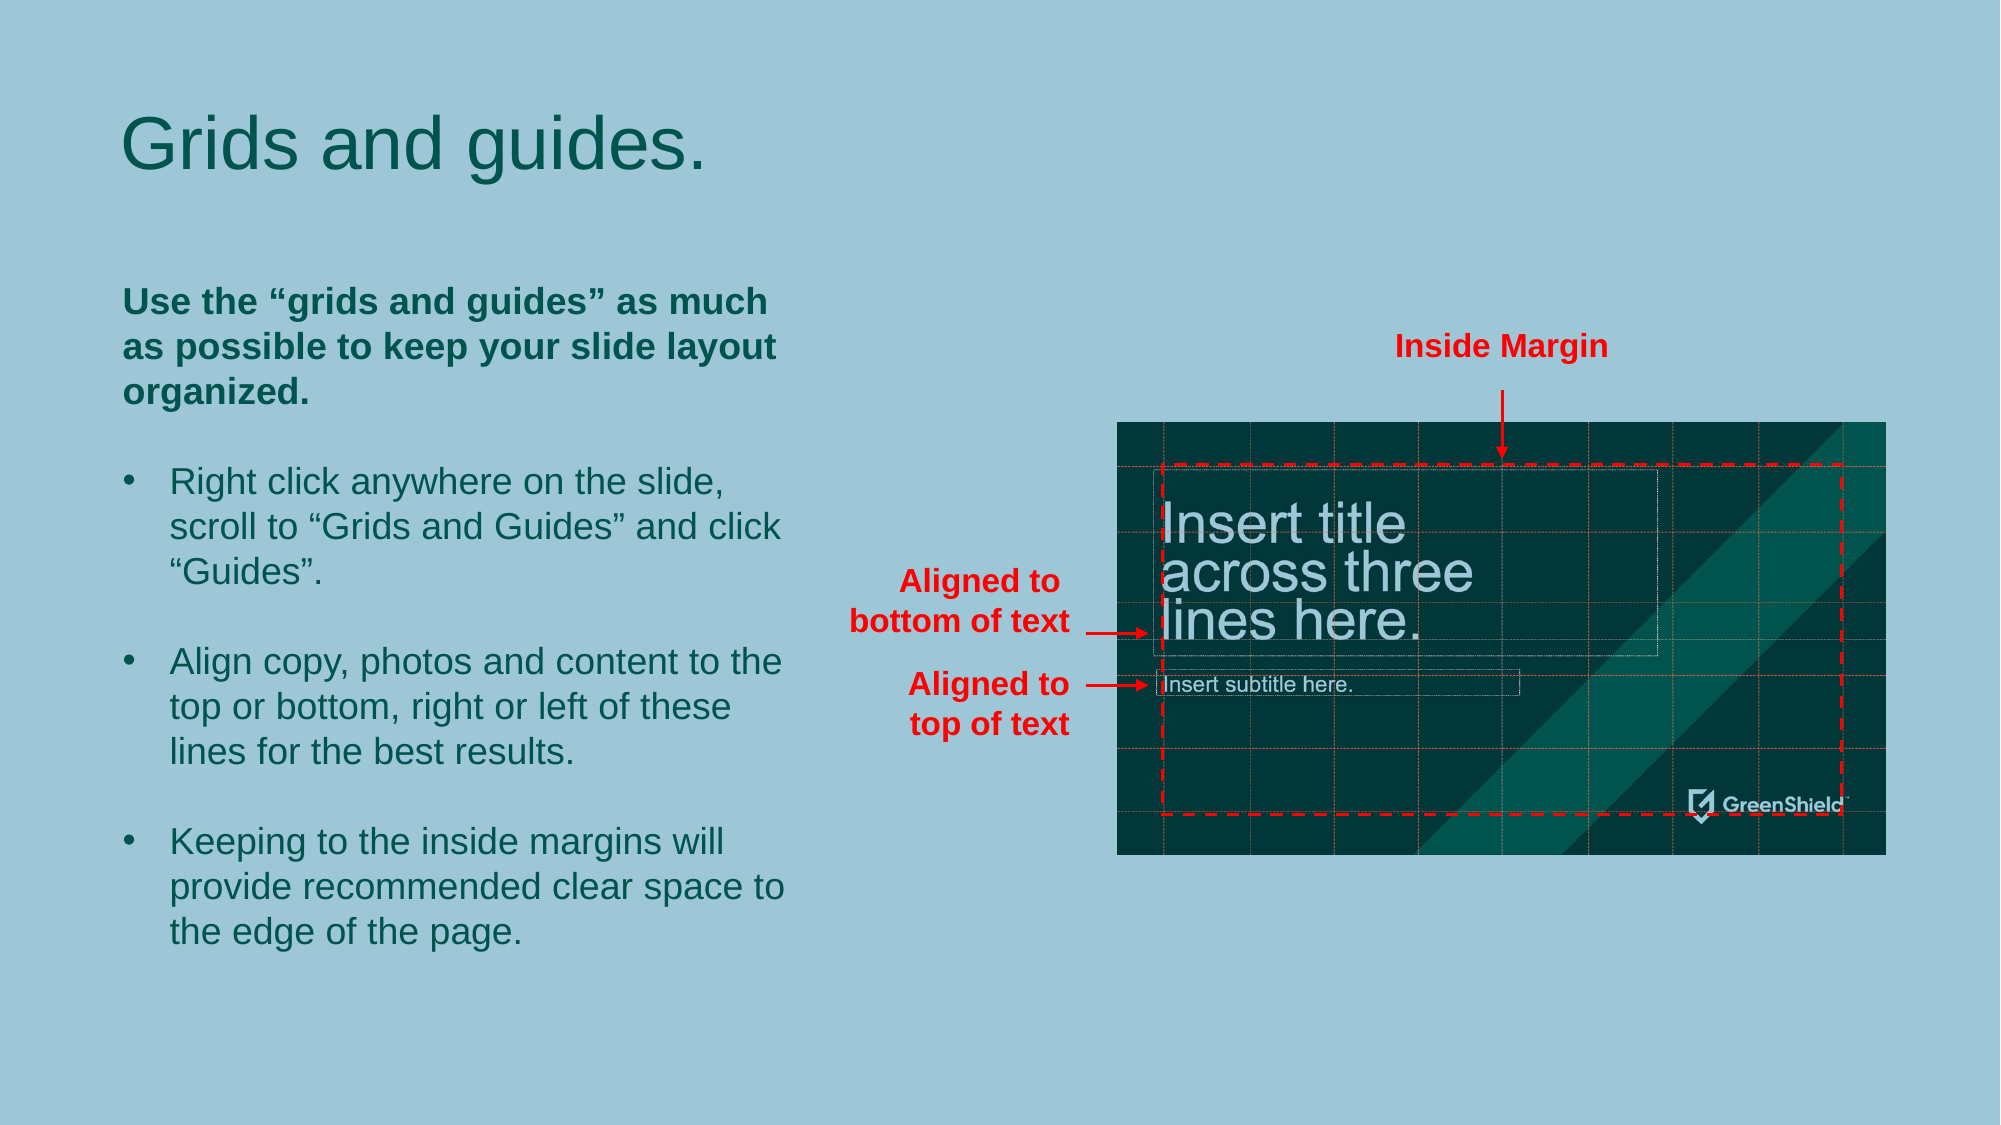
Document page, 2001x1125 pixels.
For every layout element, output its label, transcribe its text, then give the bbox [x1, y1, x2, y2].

text_box Use the “grids and guides” as much as possible to keep your slide layout organized. Right click anywhere on the slide, scroll to “Grids and Guides” and click “Guides”. Align copy, photos and content to the top or bottom, right or left of these lines for the best results. Keeping to the inside margins will provide recommended clear space to the edge of the page. [107, 270, 819, 960]
text_box Grids and guides. [105, 87, 724, 192]
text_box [767, 316, 1886, 855]
